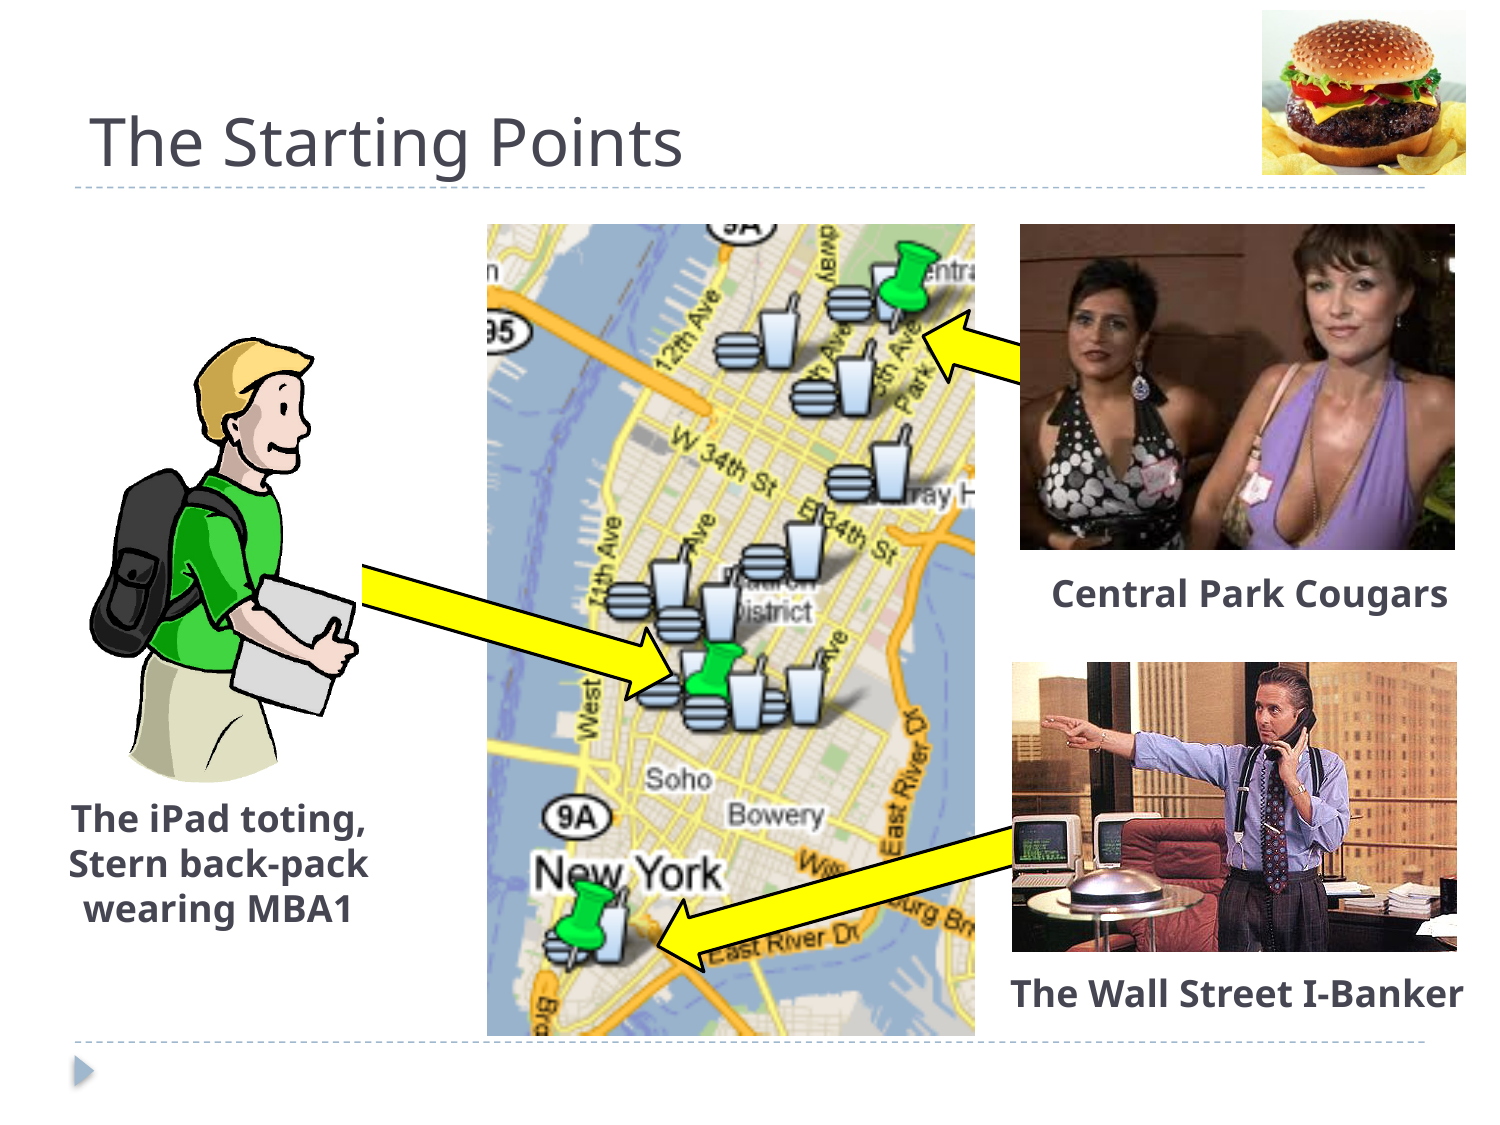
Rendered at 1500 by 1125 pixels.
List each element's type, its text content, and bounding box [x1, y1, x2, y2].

text_box The iPad toting, Stern back-pack wearing MBA1 [12, 787, 425, 938]
picture [1020, 224, 1455, 551]
text_box [981, 331, 1014, 384]
text_box [981, 827, 1006, 877]
text_box The Wall Street I-Banker [987, 962, 1488, 1023]
picture [487, 224, 976, 1036]
picture [74, 337, 362, 784]
title The Starting Points [75, 24, 1263, 188]
picture [1012, 662, 1457, 952]
text_box Central Park Cougars [999, 562, 1500, 623]
picture [1262, 9, 1466, 176]
text_box [368, 565, 481, 641]
